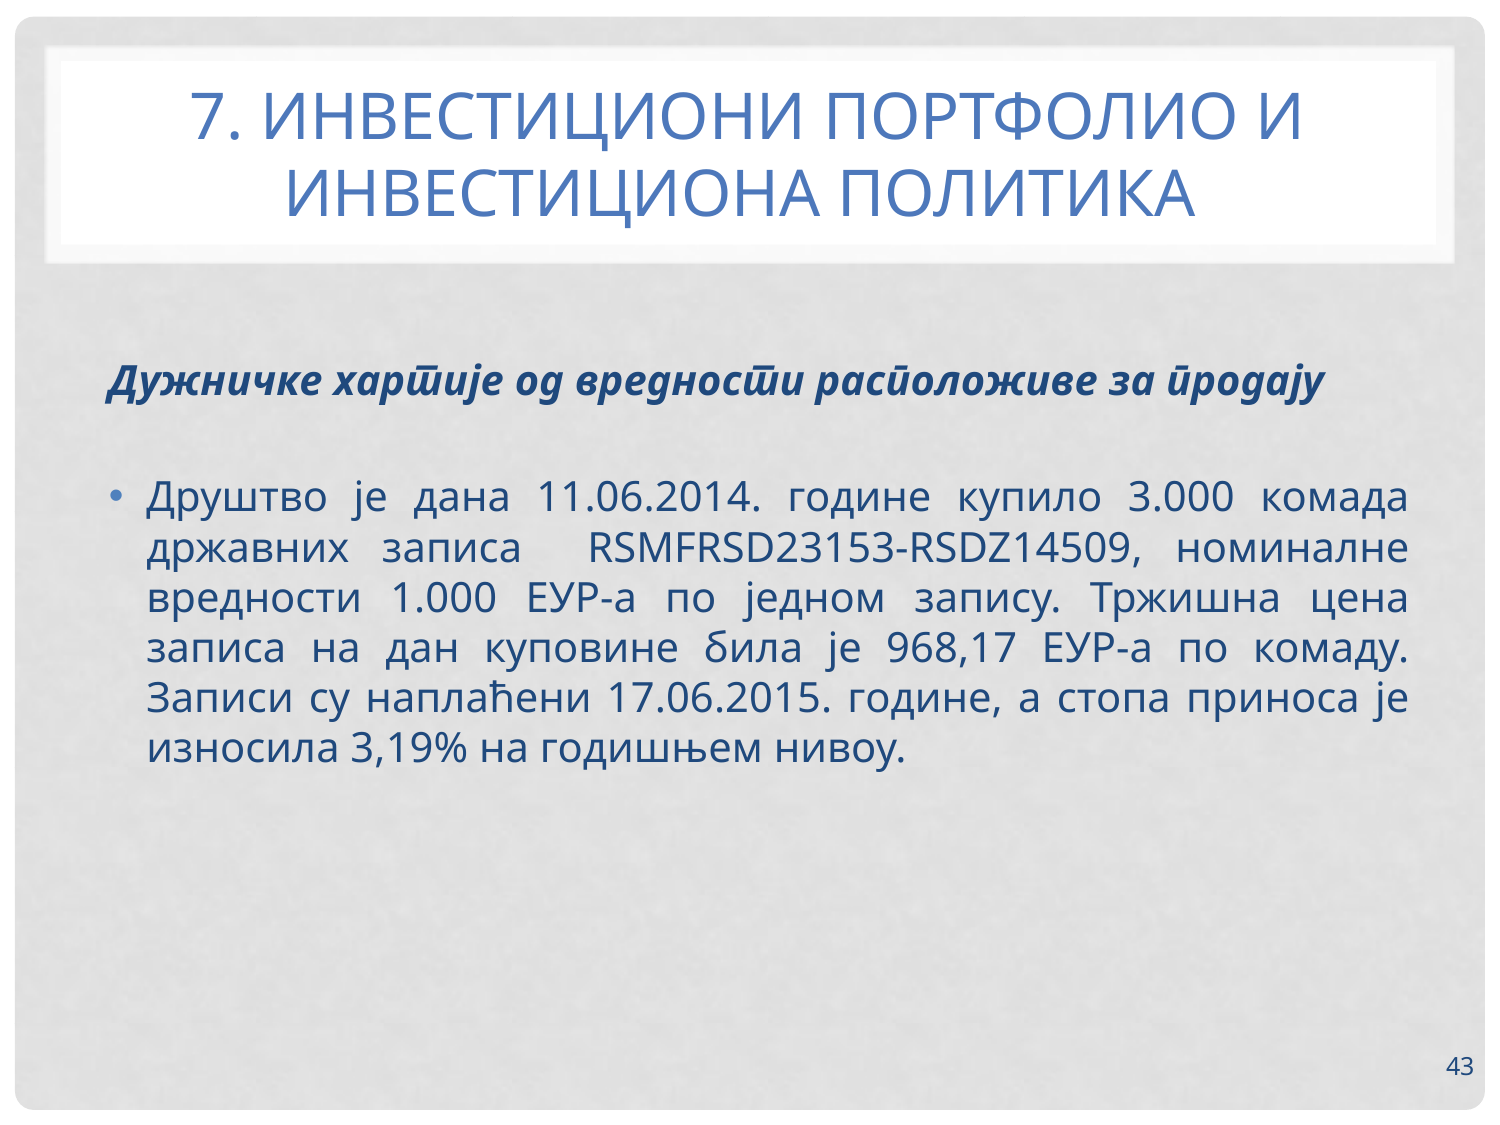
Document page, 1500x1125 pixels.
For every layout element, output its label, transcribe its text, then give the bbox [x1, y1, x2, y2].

slide_number 43 [1399, 1035, 1490, 1100]
list Дужничке хартије од вредности расположиве за продају Друштво је дана 11.06.2014. године купило 3.000 комада државних записа RSMFRSD23153-RSDZ14509, номиналне вредности 1.000 ЕУР-а по једном запису. Тржишна цена записа на дан куповине била је 968,17 ЕУР-а по комаду. Записи су наплаћени 17.06.2015. године, а стопа приноса је износила 3,19% на годишњем нивоу. [75, 287, 1425, 1005]
title 7. ИНВЕСТИЦИОНИ ПОРТФОЛИО И ИНВЕСТИЦИОНА ПОЛИТИКА [69, 66, 1425, 238]
